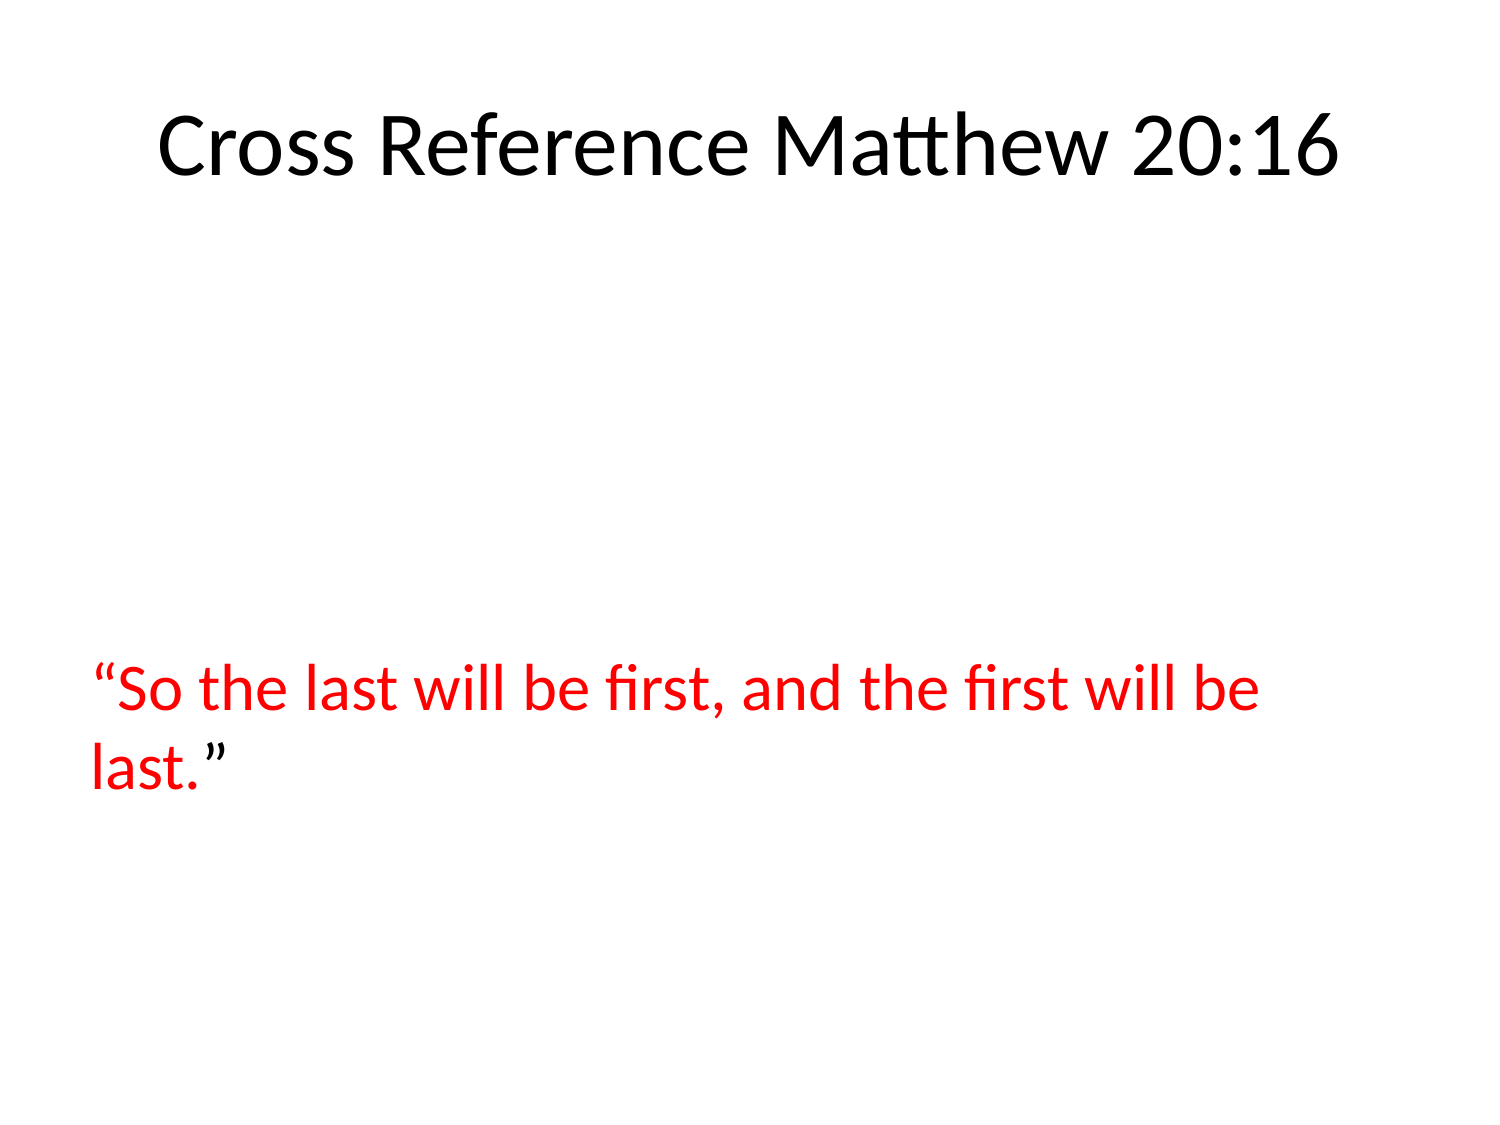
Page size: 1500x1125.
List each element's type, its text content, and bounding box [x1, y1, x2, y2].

list “So the last will be first, and the first will be last.” [75, 262, 1425, 1005]
title Cross Reference Matthew 20:16 [75, 45, 1425, 233]
